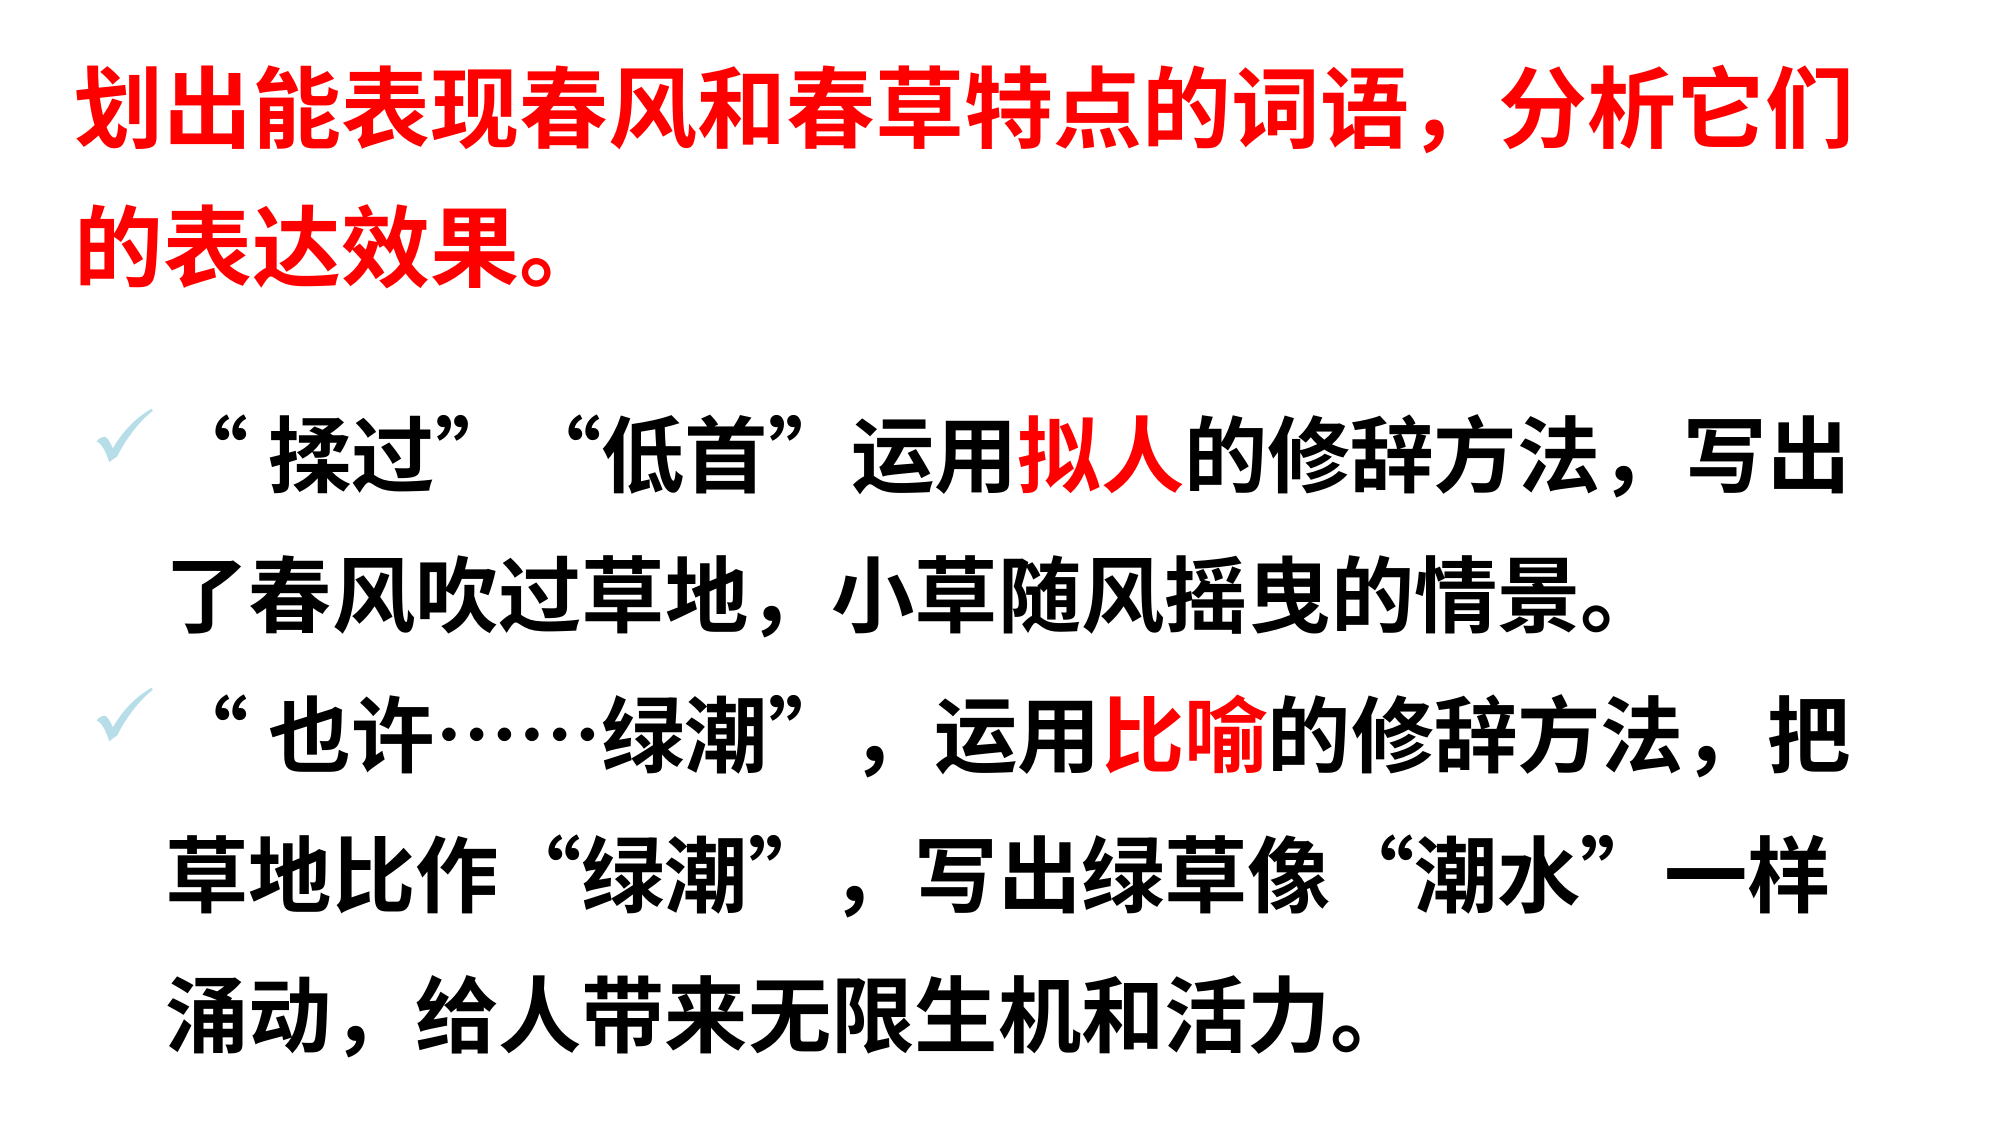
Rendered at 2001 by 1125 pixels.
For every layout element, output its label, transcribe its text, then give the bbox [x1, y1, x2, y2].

text_box “揉过”“低首”运用拟人的修辞方法，写出了春风吹过草地，小草随风摇曳的情景。 “也许……绿潮”，运用比喻的修辞方法，把草地比作“绿潮”，写出绿草像“潮水”一样涌动，给人带来无限生机和活力。 [75, 355, 1900, 1071]
text_box 划出能表现春风和春草特点的词语，分析它们的表达效果。 [59, 13, 1900, 306]
